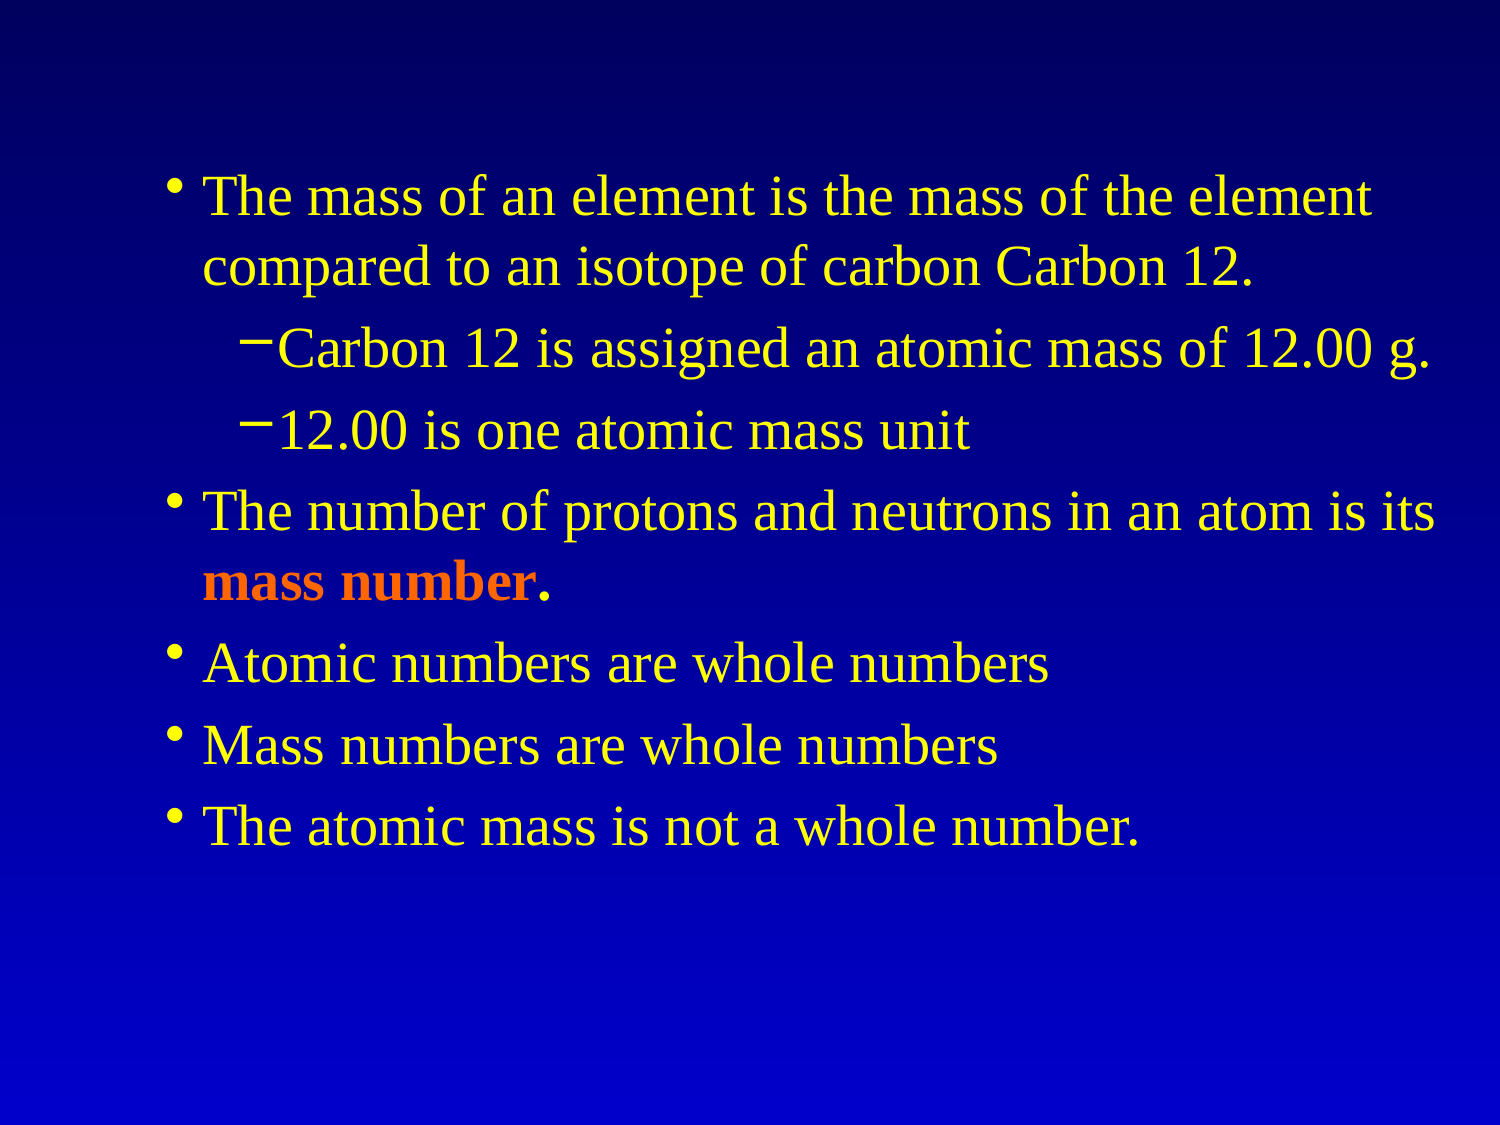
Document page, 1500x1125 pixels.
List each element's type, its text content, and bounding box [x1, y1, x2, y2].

list The mass of an element is the mass of the element compared to an isotope of carbon Carbon 12. Carbon 12 is assigned an atomic mass of 12.00 g. 12.00 is one atomic mass unit The number of protons and neutrons in an atom is its mass number. Atomic numbers are whole numbers Mass numbers are whole numbers The atomic mass is not a whole number. [0, 149, 1500, 1051]
